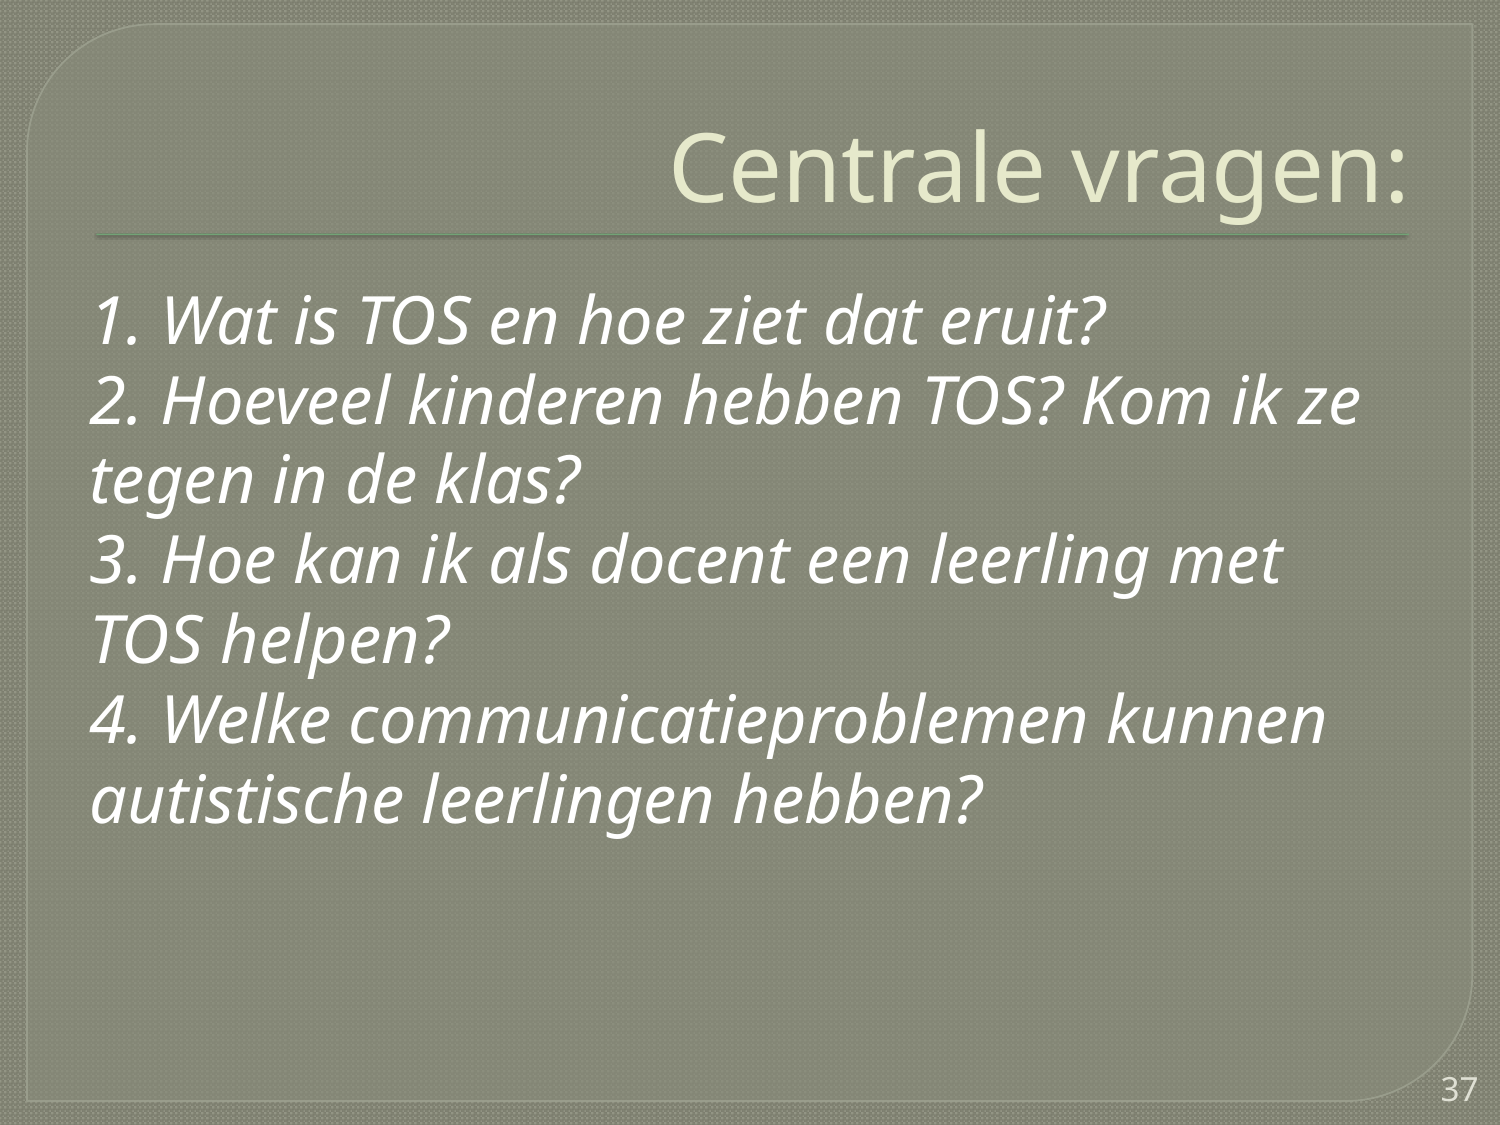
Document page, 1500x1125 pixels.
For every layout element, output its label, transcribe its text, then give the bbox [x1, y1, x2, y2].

list 1. Wat is TOS en hoe ziet dat eruit? 2. Hoeveel kinderen hebben TOS? Kom ik ze tegen in de klas? 3. Hoe kan ik als docent een leerling met TOS helpen? 4. Welke communicatieproblemen kunnen autistische leerlingen hebben? [75, 270, 1425, 1013]
slide_number 37 [1417, 1068, 1494, 1114]
title Centrale vragen: [75, 41, 1425, 230]
